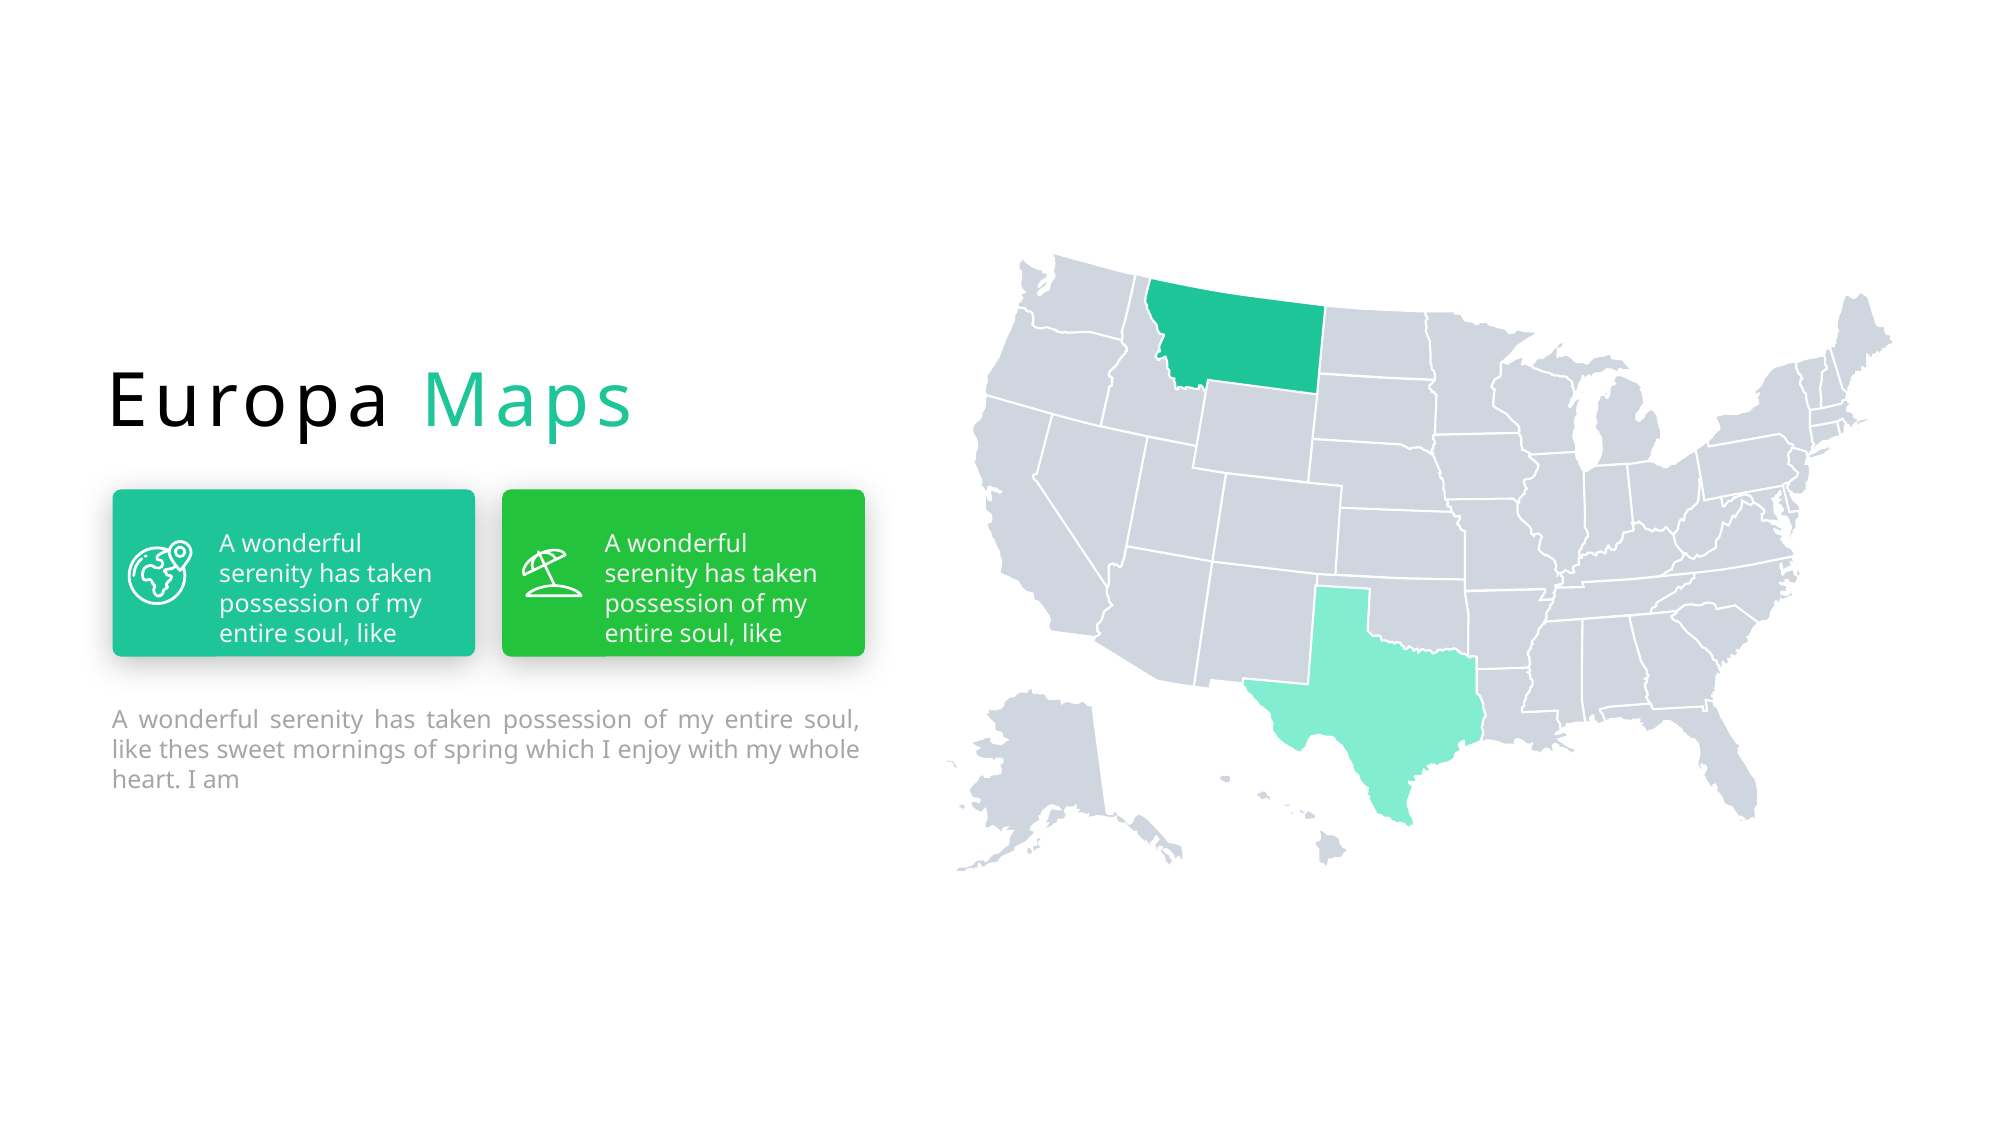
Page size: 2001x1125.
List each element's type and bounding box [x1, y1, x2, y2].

text_box [92, 344, 877, 772]
text_box [945, 252, 1894, 873]
